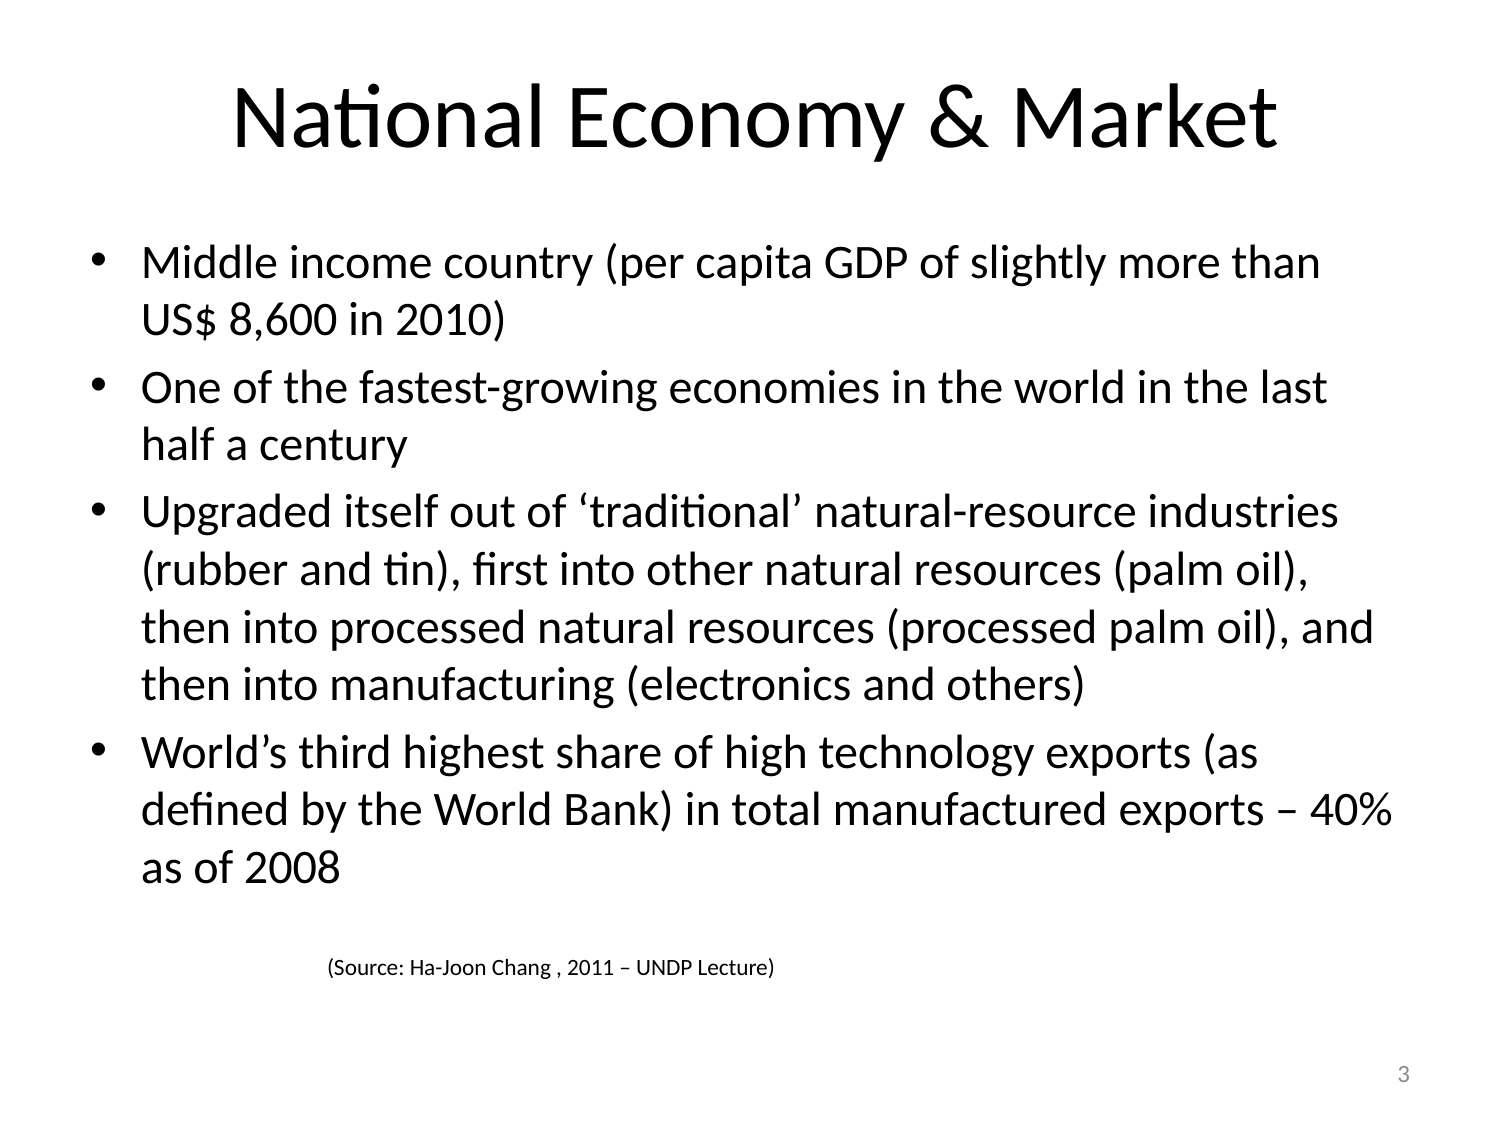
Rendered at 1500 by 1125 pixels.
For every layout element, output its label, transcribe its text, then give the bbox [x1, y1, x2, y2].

list Middle income country (per capita GDP of slightly more than US$ 8,600 in 2010) One of the fastest-growing economies in the world in the last half a century Upgraded itself out of ‘traditional’ natural-resource industries (rubber and tin), first into other natural resources (palm oil), then into processed natural resources (processed palm oil), and then into manufacturing (electronics and others) World’s third highest share of high technology exports (as defined by the World Bank) in total manufactured exports – 40% as of 2008 (Source: Ha-Joon Chang , 2011 – UNDP Lecture) [75, 222, 1418, 1005]
slide_number 3 [1074, 1042, 1425, 1103]
title National Economy & Market [82, 45, 1430, 176]
